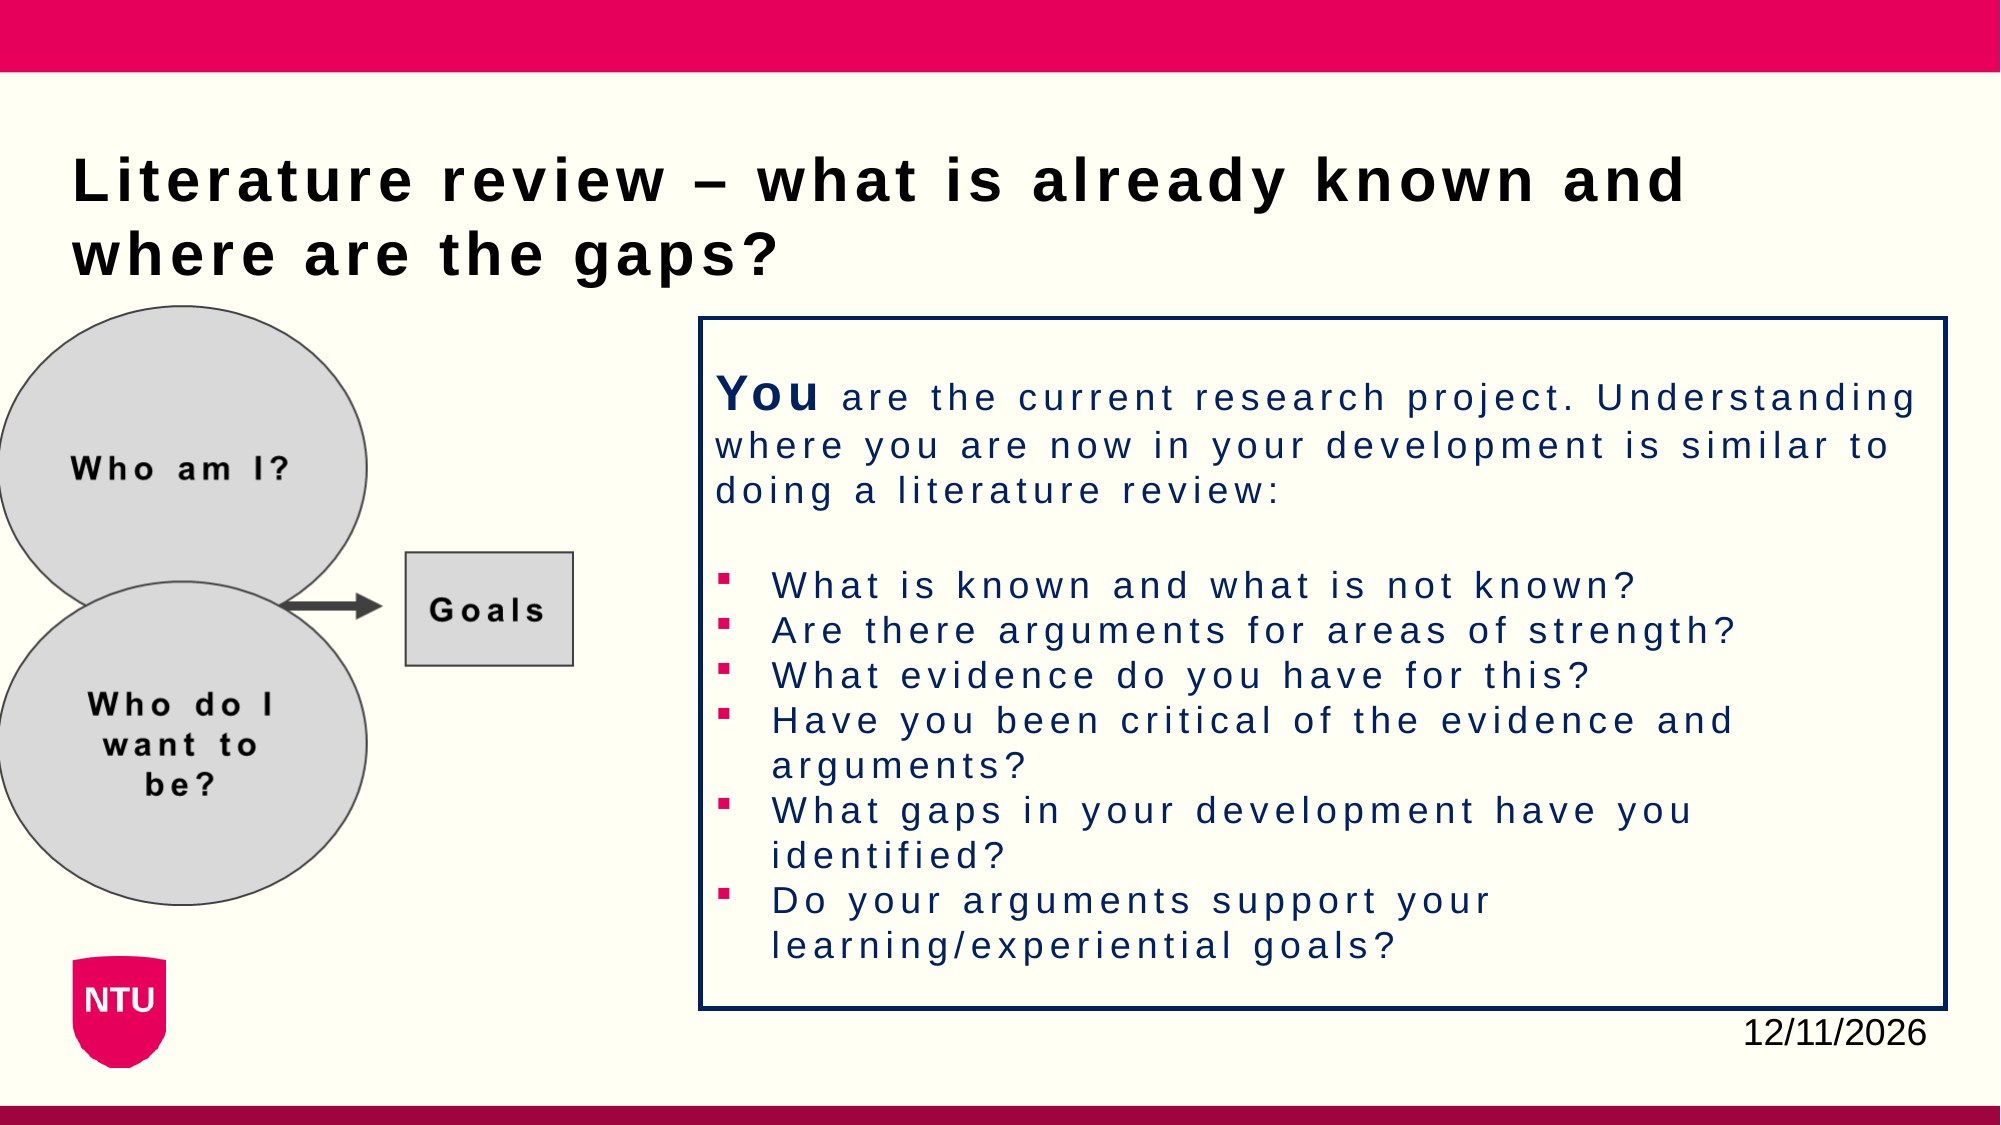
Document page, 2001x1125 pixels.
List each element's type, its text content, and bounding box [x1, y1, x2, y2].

picture [0, 305, 574, 907]
title Literature review – what is already known and where are the gaps? [72, 131, 1928, 296]
text_box 25/03/2023 [1029, 1009, 1928, 1053]
text_box You are the current research project. Understanding where you are now in your development is similar to doing a literature review: What is known and what is not known? Are there arguments for areas of strength? What evidence do you have for this? Have you been critical of the evidence and arguments? What gaps in your development have you identified? Do your arguments support your learning/experiential goals? [700, 317, 1946, 1009]
